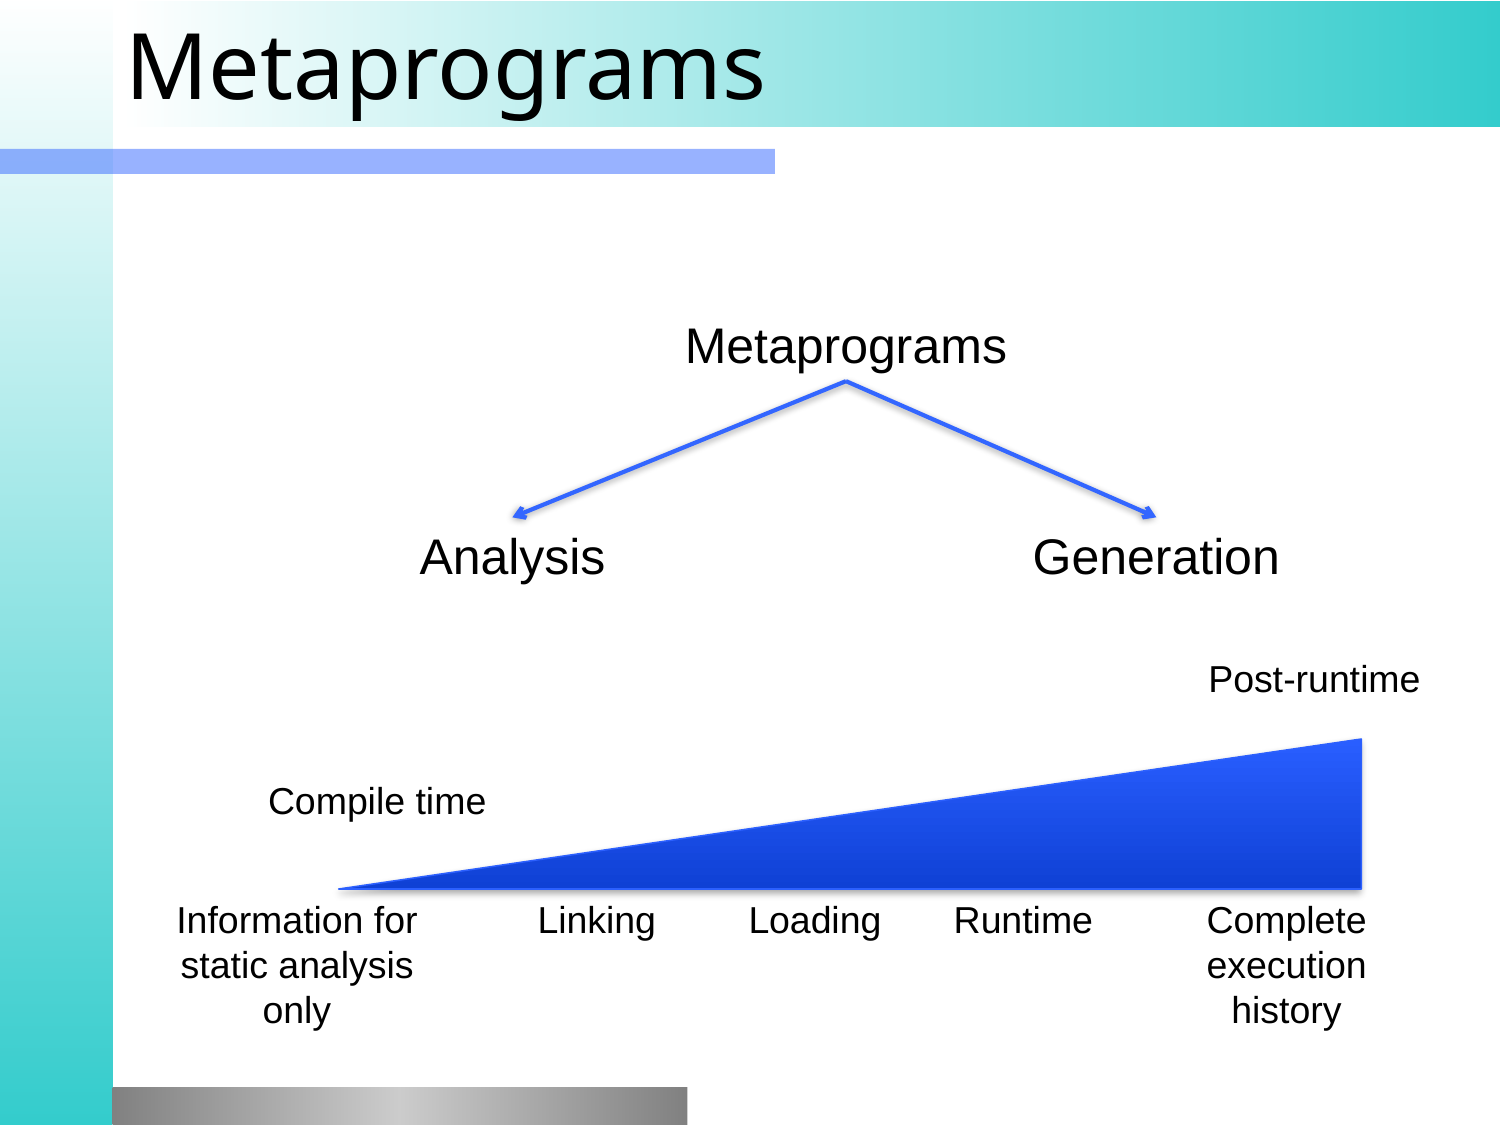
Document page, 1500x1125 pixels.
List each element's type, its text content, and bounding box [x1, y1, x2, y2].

title Metaprograms [110, 0, 1500, 126]
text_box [130, 647, 1451, 1041]
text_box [344, 306, 1324, 594]
